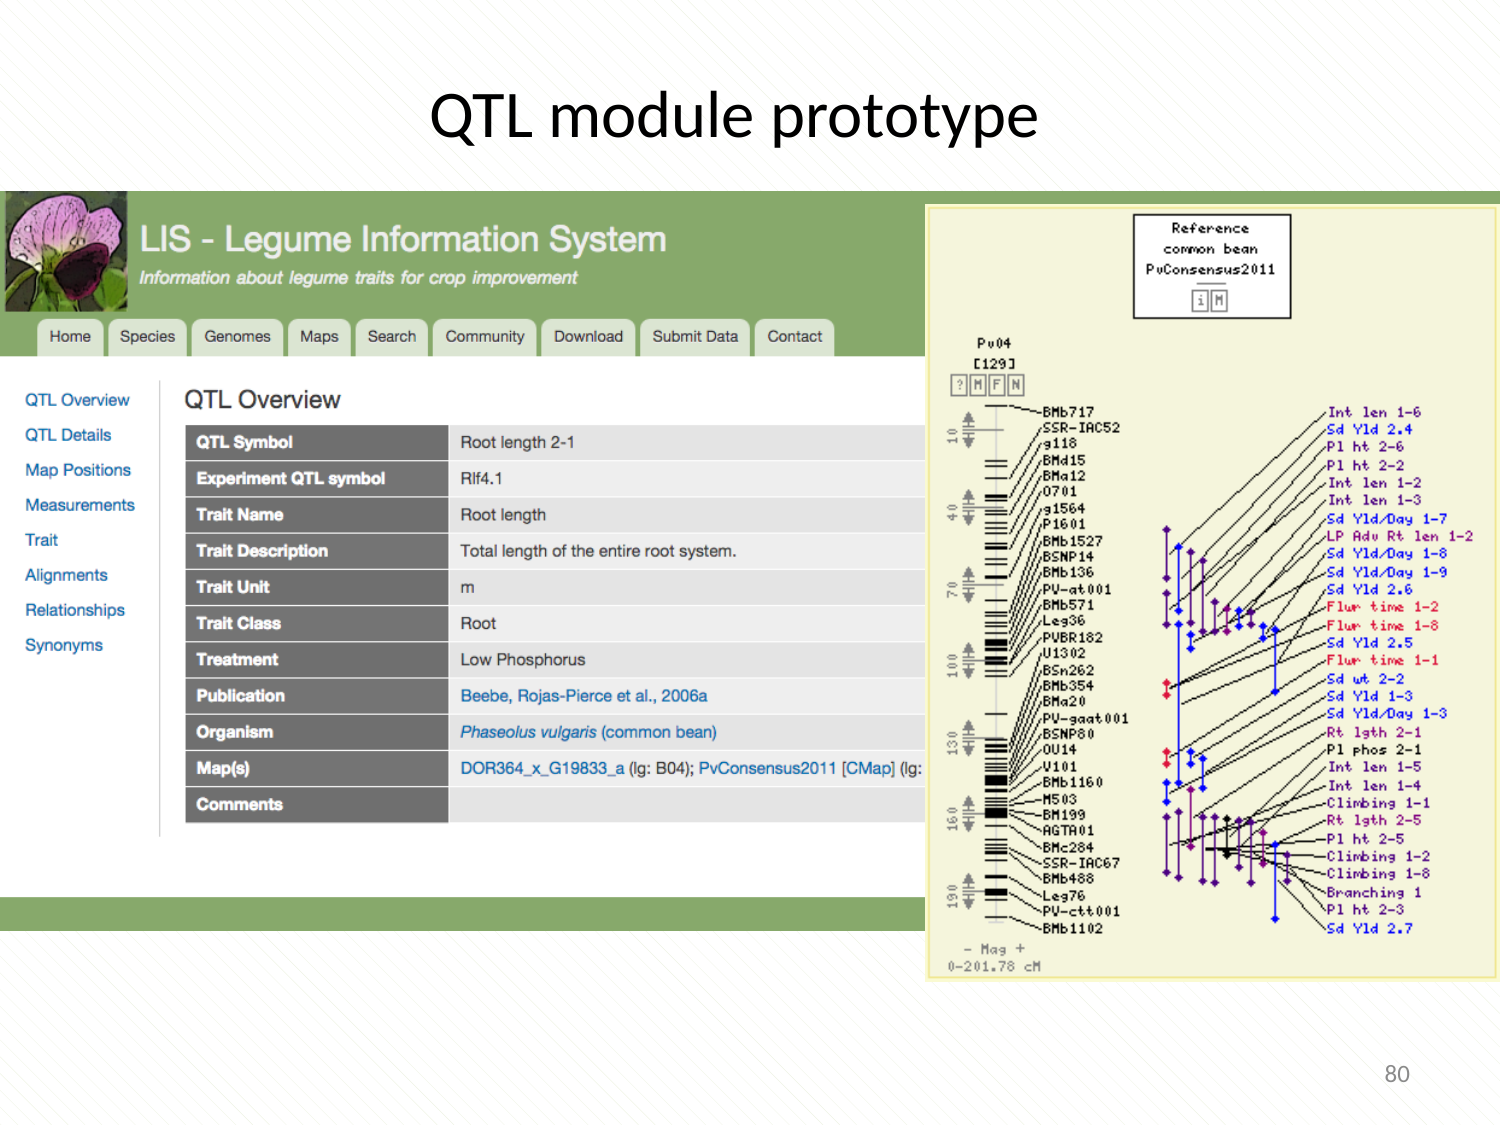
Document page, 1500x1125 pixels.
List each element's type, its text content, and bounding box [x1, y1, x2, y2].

picture [0, 191, 1500, 982]
slide_number 80 [1074, 1042, 1425, 1103]
text_box QTL module prototype [74, 16, 1425, 190]
